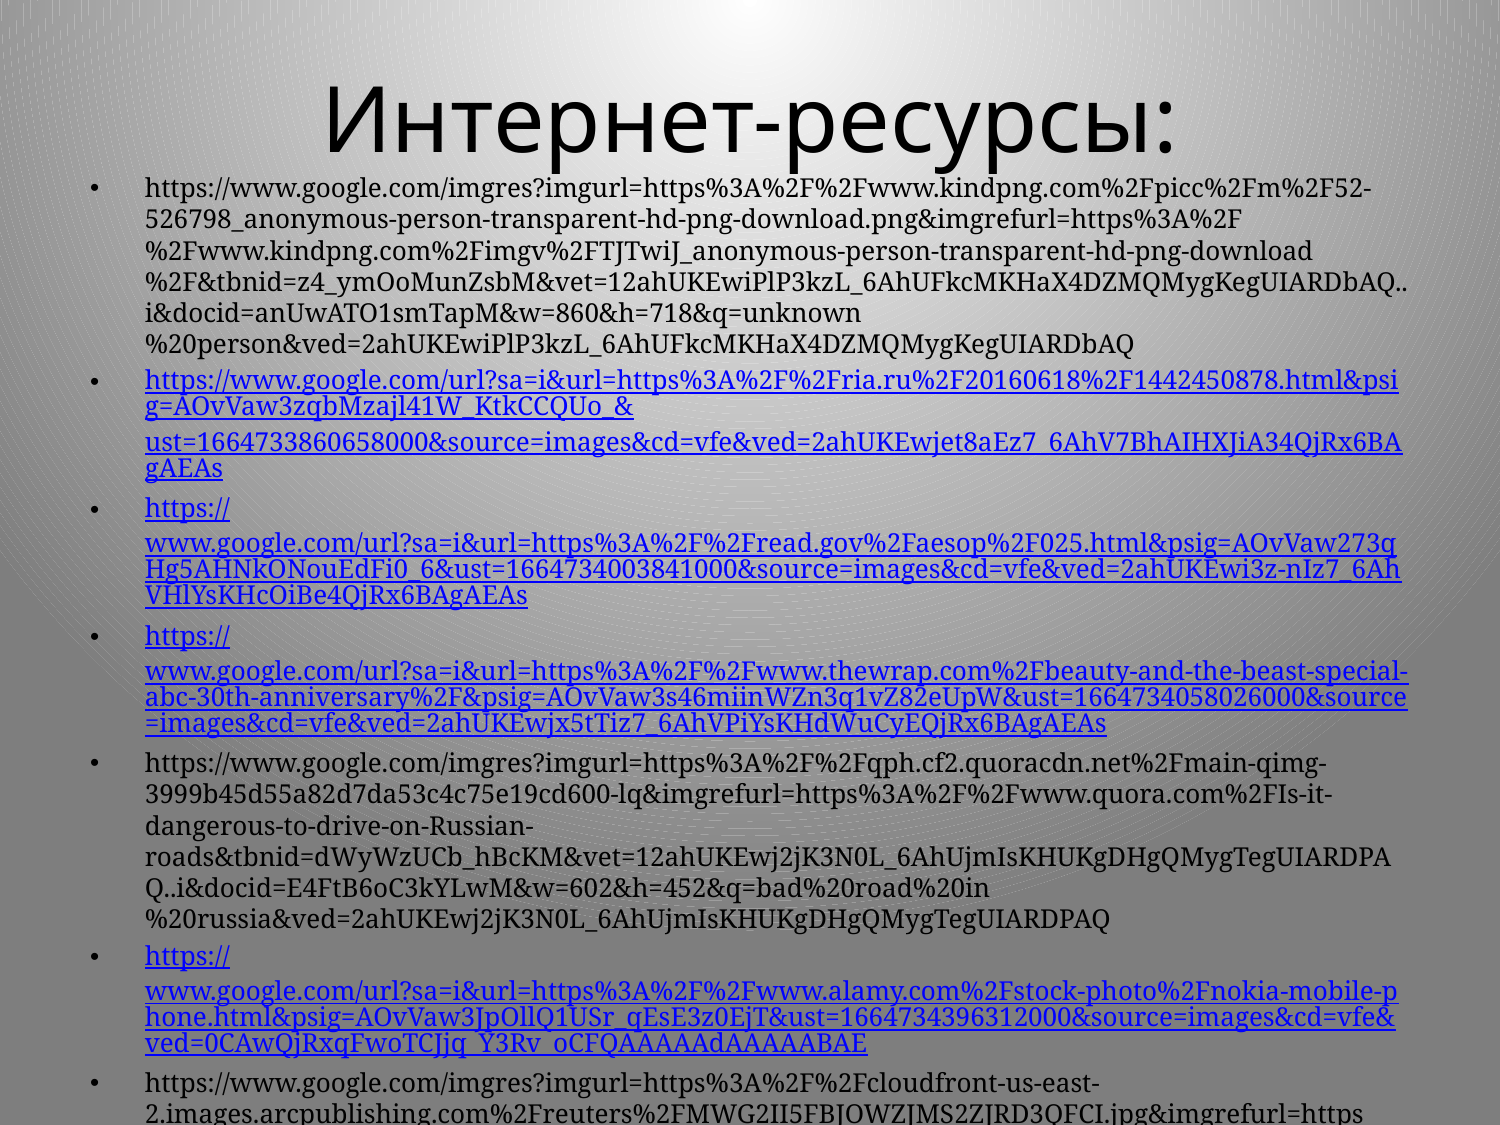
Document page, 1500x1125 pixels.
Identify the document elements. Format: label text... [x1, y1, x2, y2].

title Интернет-ресурсы: [75, 45, 1425, 164]
list https://www.google.com/imgres?imgurl=https%3A%2F%2Fwww.kindpng.com%2Fpicc%2Fm%2F52-526798_anonymous-person-transparent-hd-png-download.png&imgrefurl=https%3A%2F%2Fwww.kindpng.com%2Fimgv%2FTJTwiJ_anonymous-person-transparent-hd-png-download%2F&tbnid=z4_ymOoMunZsbM&vet=12ahUKEwiPlP3kzL_6AhUFkcMKHaX4DZMQMygKegUIARDbAQ..i&docid=anUwATO1smTapM&w=860&h=718&q=unknown%20person&ved=2ahUKEwiPlP3kzL_6AhUFkcMKHaX4DZMQMygKegUIARDbAQ https://www.google.com/url?sa=i&url=https%3A%2F%2Fria.ru%2F20160618%2F1442450878.html&psig=AOvVaw3zqbMzajl41W_KtkCCQUo_&ust=1664733860658000&source=images&cd=vfe&ved=2ahUKEwjet8aEz7_6AhV7BhAIHXJiA34QjRx6BAgAEAs https://www.google.com/url?sa=i&url=https%3A%2F%2Fread.gov%2Faesop%2F025.html&psig=AOvVaw273qHg5AHNkONouEdFi0_6&ust=1664734003841000&source=images&cd=vfe&ved=2ahUKEwi3z-nIz7_6AhVHlYsKHcOiBe4QjRx6BAgAEAs https://www.google.com/url?sa=i&url=https%3A%2F%2Fwww.thewrap.com%2Fbeauty-and-the-beast-special-abc-30th-anniversary%2F&psig=AOvVaw3s46miinWZn3q1vZ82eUpW&ust=1664734058026000&source=images&cd=vfe&ved=2ahUKEwjx5tTiz7_6AhVPiYsKHdWuCyEQjRx6BAgAEAs https://www.google.com/imgres?imgurl=https%3A%2F%2Fqph.cf2.quoracdn.net%2Fmain-qimg-3999b45d55a82d7da53c4c75e19cd600-lq&imgrefurl=https%3A%2F%2Fwww.quora.com%2FIs-it-dangerous-to-drive-on-Russian-roads&tbnid=dWyWzUCb_hBcKM&vet=12ahUKEwj2jK3N0L_6AhUjmIsKHUKgDHgQMygTegUIARDPAQ..i&docid=E4FtB6oC3kYLwM&w=602&h=452&q=bad%20road%20in%20russia&ved=2ahUKEwj2jK3N0L_6AhUjmIsKHUKgDHgQMygTegUIARDPAQ https://www.google.com/url?sa=i&url=https%3A%2F%2Fwww.alamy.com%2Fstock-photo%2Fnokia-mobile-phone.html&psig=AOvVaw3JpOllQ1USr_qEsE3z0EjT&ust=1664734396312000&source=images&cd=vfe&ved=0CAwQjRxqFwoTCJjq_Y3Rv_oCFQAAAAAdAAAAABAE https://www.google.com/imgres?imgurl=https%3A%2F%2Fcloudfront-us-east-2.images.arcpublishing.com%2Freuters%2FMWG2II5FBJOWZJMS2ZJRD3QFCI.jpg&imgrefurl=https%3A%2F%2Fwww.reuters.com%2Ftechnology%2Fapple-starts-manufacturing-iphone-13-india-2022-04-11%2F&tbnid=n9WK4Tq2_7DRMM&vet=12ahUKEwitspTE0b_6AhWMG3cKHSeaAxYQMyhiegUIARCvAQ..i&docid=TQkvxsSYteIStM&w=5771&h=3793&q=iphone&hl=ru&ved=2ahUKEwitspTE0b_6AhWMG3cKHSeaAxYQMyhiegUIARCvAQ [75, 164, 1425, 1090]
